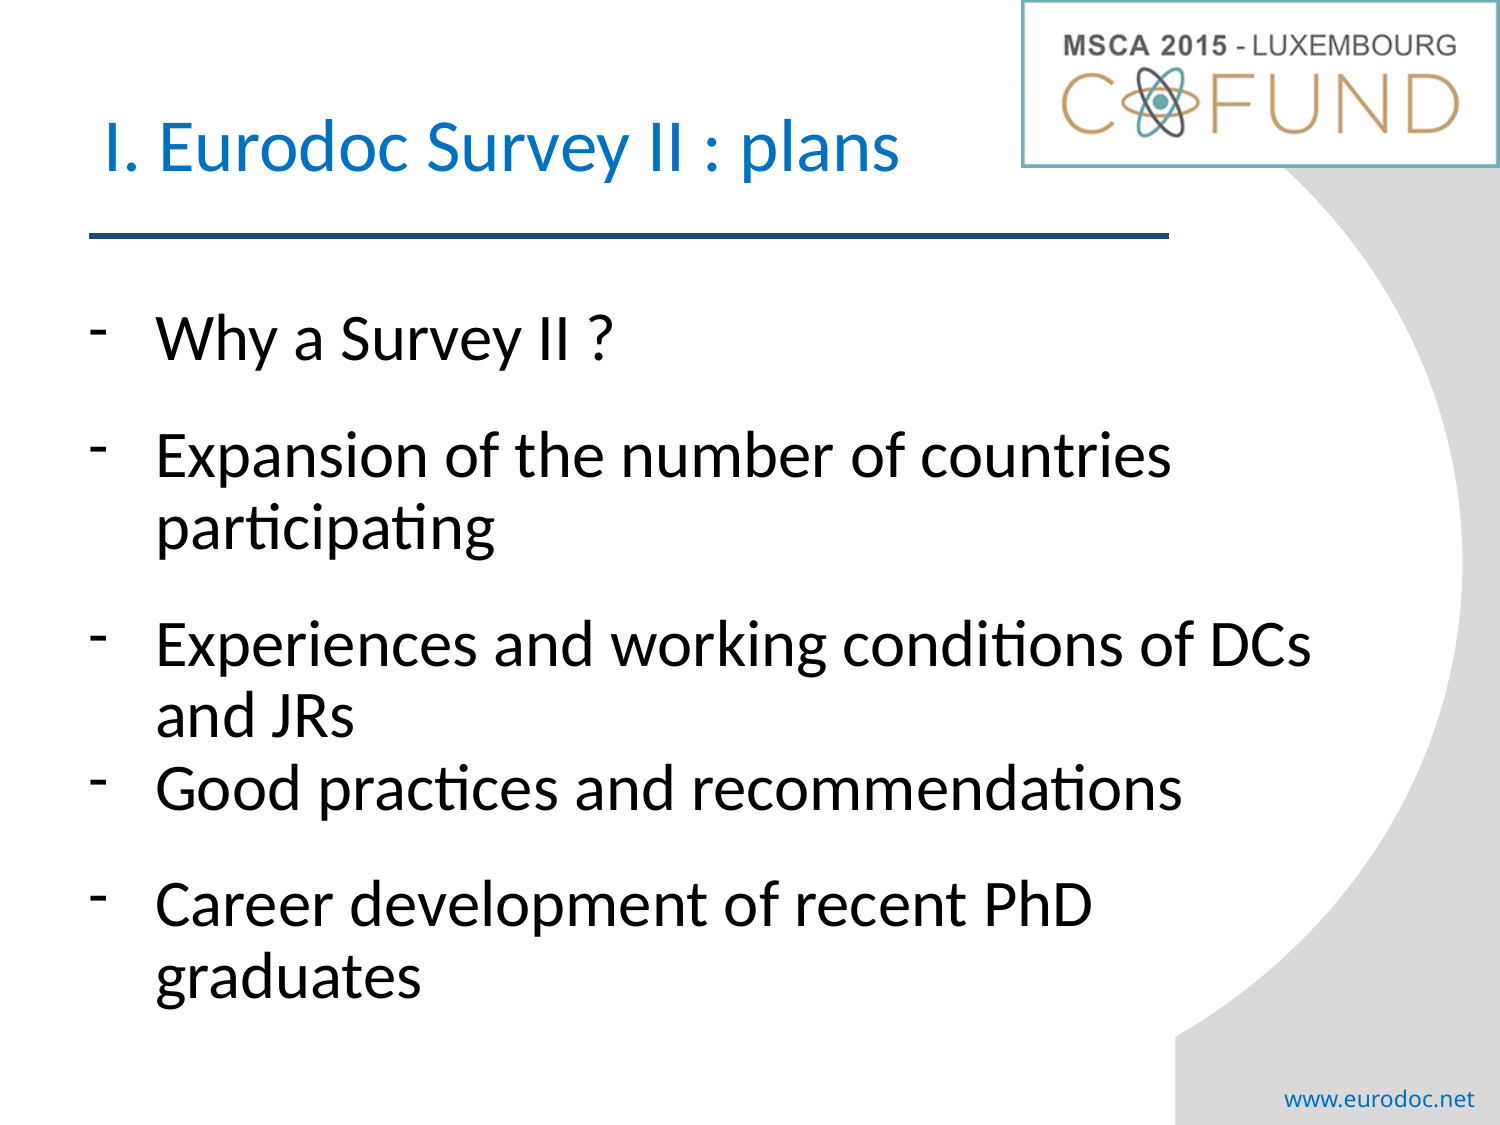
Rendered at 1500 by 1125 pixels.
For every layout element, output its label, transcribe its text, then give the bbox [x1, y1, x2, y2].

list Why a Survey II ? Expansion of the number of countries participating Experiences and working conditions of DCs and JRs Good practices and recommendations Career development of recent PhD graduates [64, 295, 1388, 1004]
title I. Eurodoc Survey II : plans [88, 59, 1176, 237]
picture [1021, 0, 1500, 168]
